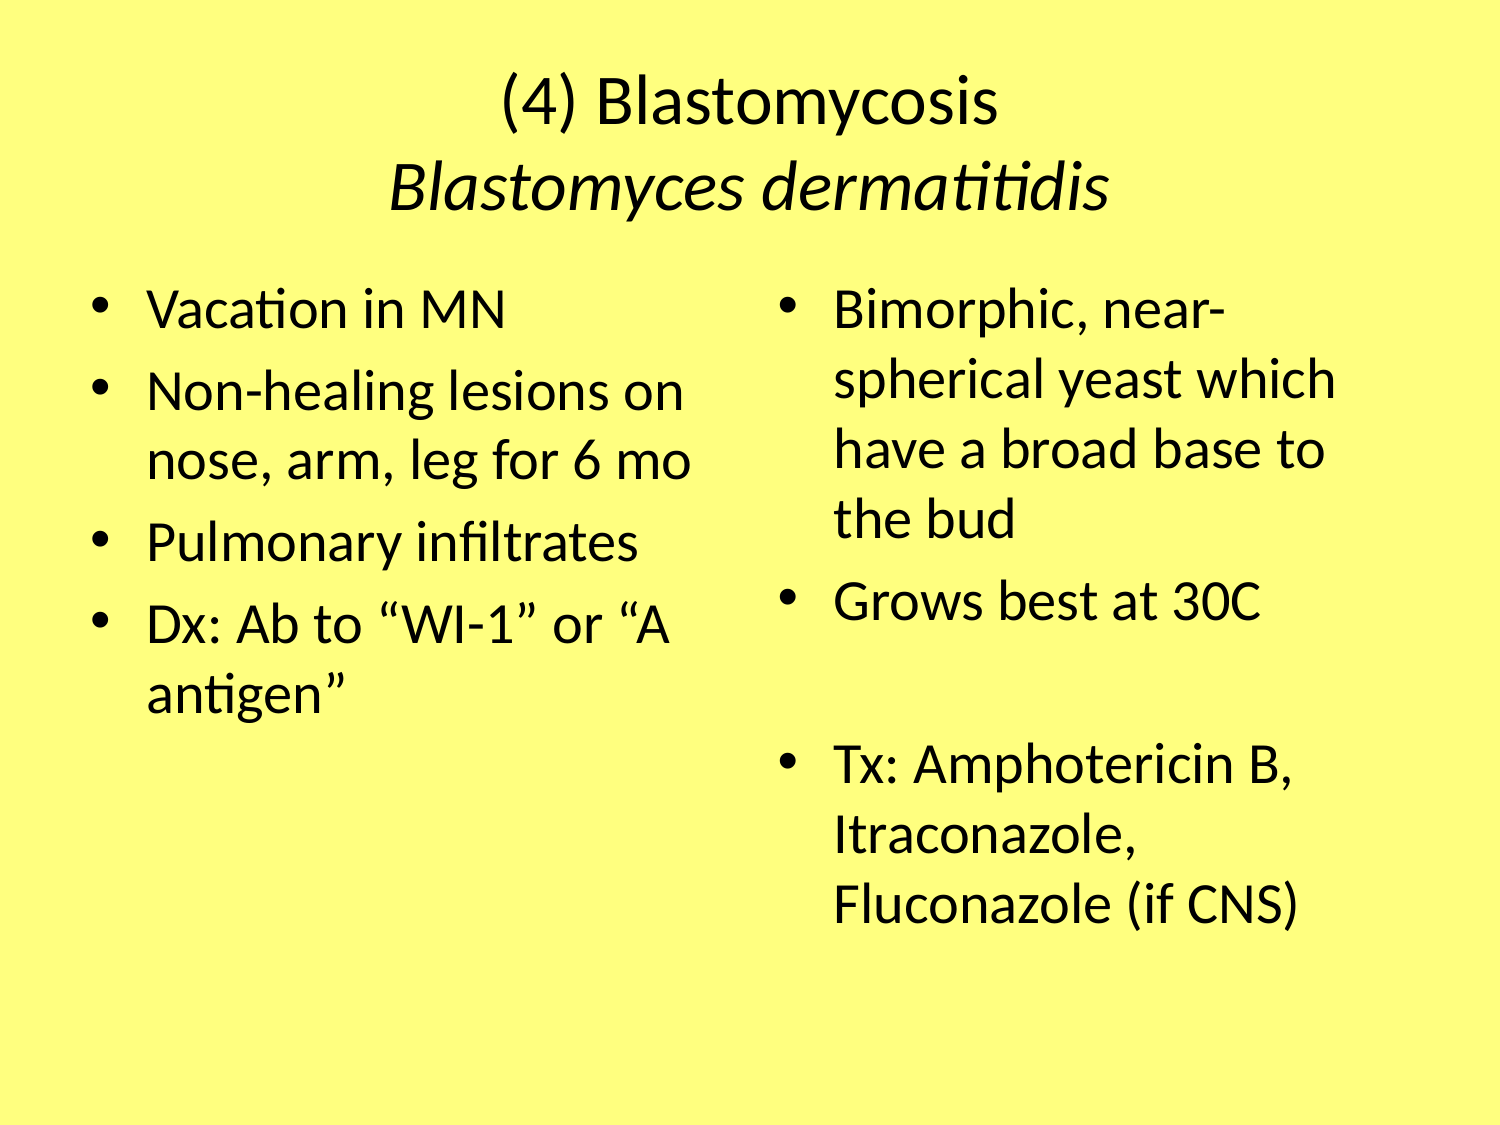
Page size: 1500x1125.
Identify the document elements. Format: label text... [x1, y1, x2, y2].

list Bimorphic, near-spherical yeast which have a broad base to the bud Grows best at 30C Tx: Amphotericin B, Itraconazole, Fluconazole (if CNS) [762, 262, 1425, 1005]
title (4) Blastomycosis Blastomyces dermatitidis [75, 45, 1425, 233]
list Vacation in MN Non-healing lesions on nose, arm, leg for 6 mo Pulmonary infiltrates Dx: Ab to “WI-1” or “A antigen” [75, 262, 738, 1005]
